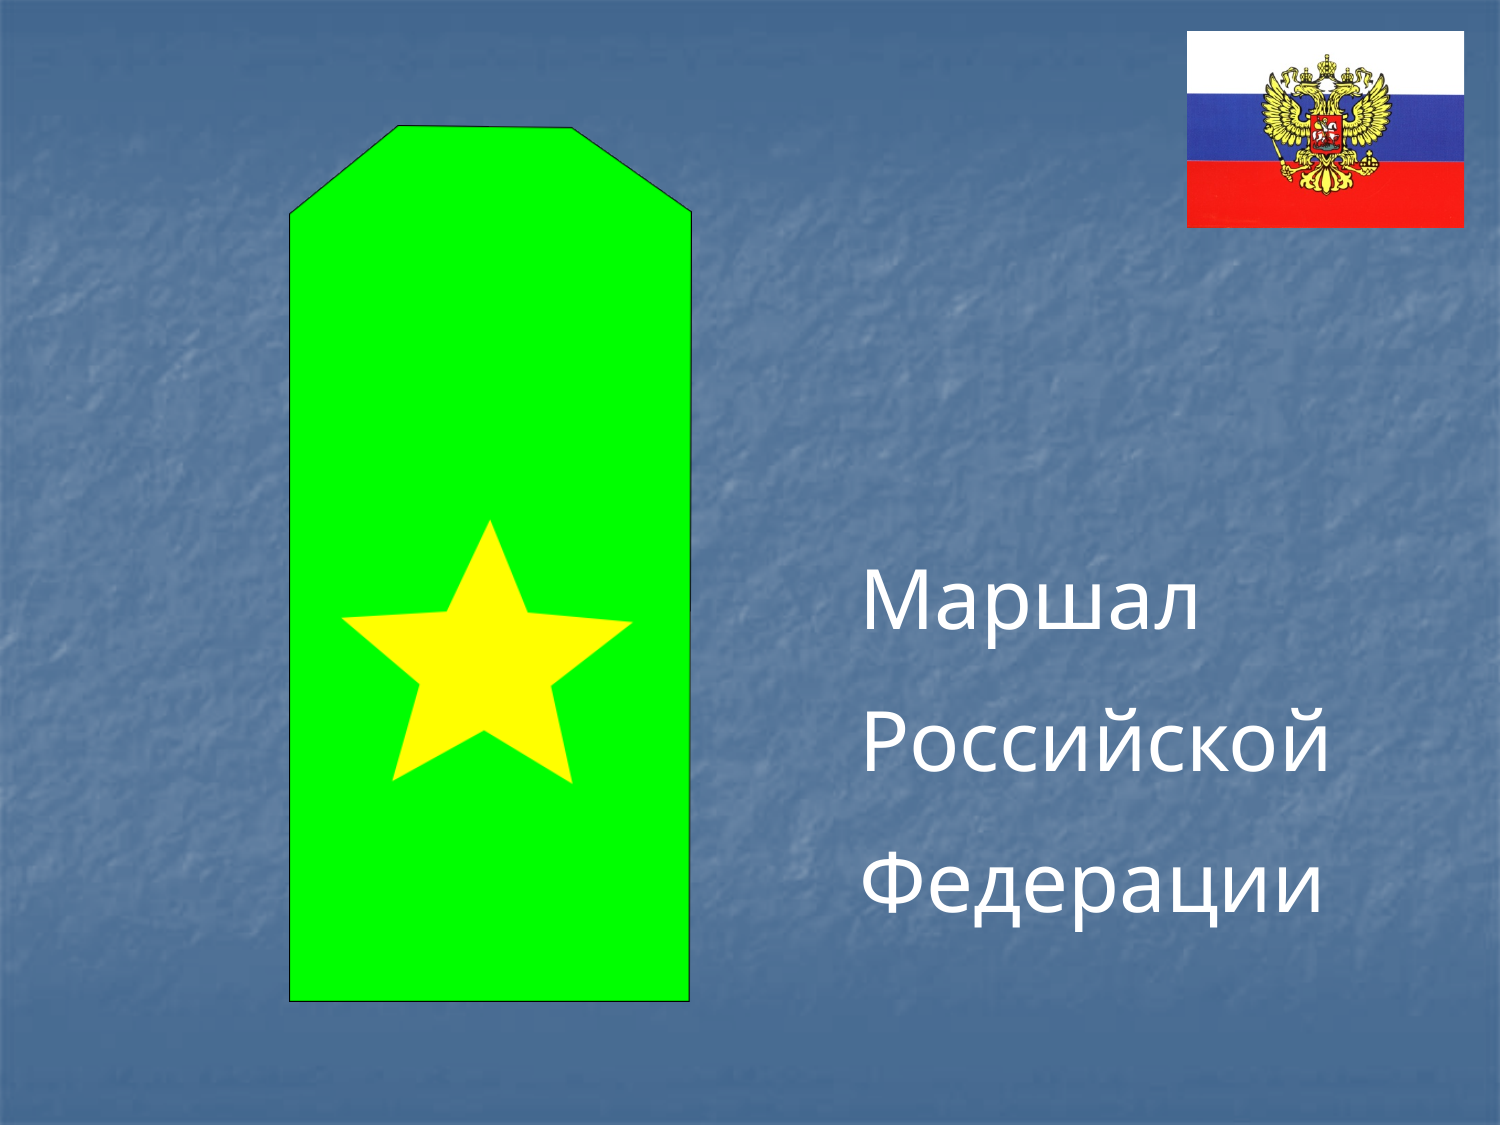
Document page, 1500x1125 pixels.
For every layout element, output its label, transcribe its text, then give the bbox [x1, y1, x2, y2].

picture [289, 125, 692, 1002]
text_box Маршал Российской Федерации [844, 538, 1353, 937]
picture [1186, 30, 1465, 228]
